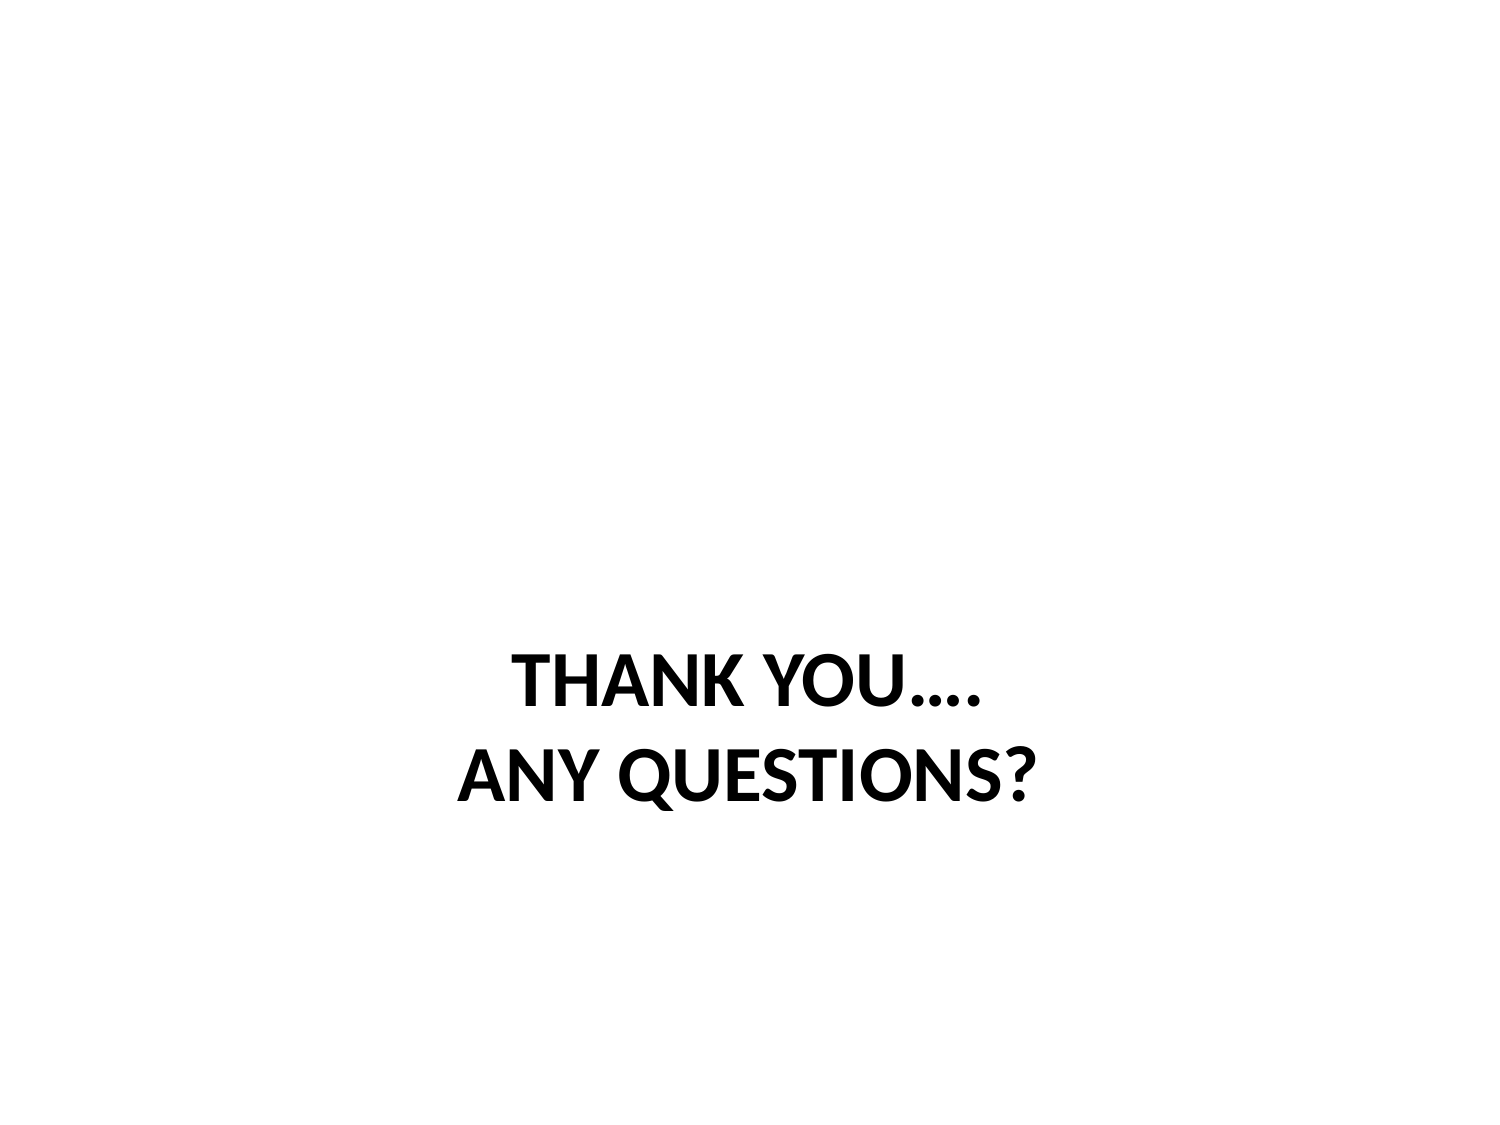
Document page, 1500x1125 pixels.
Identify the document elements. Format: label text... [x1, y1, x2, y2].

title THANK YOU…. ANY QUESTIONS? [38, 619, 1459, 928]
